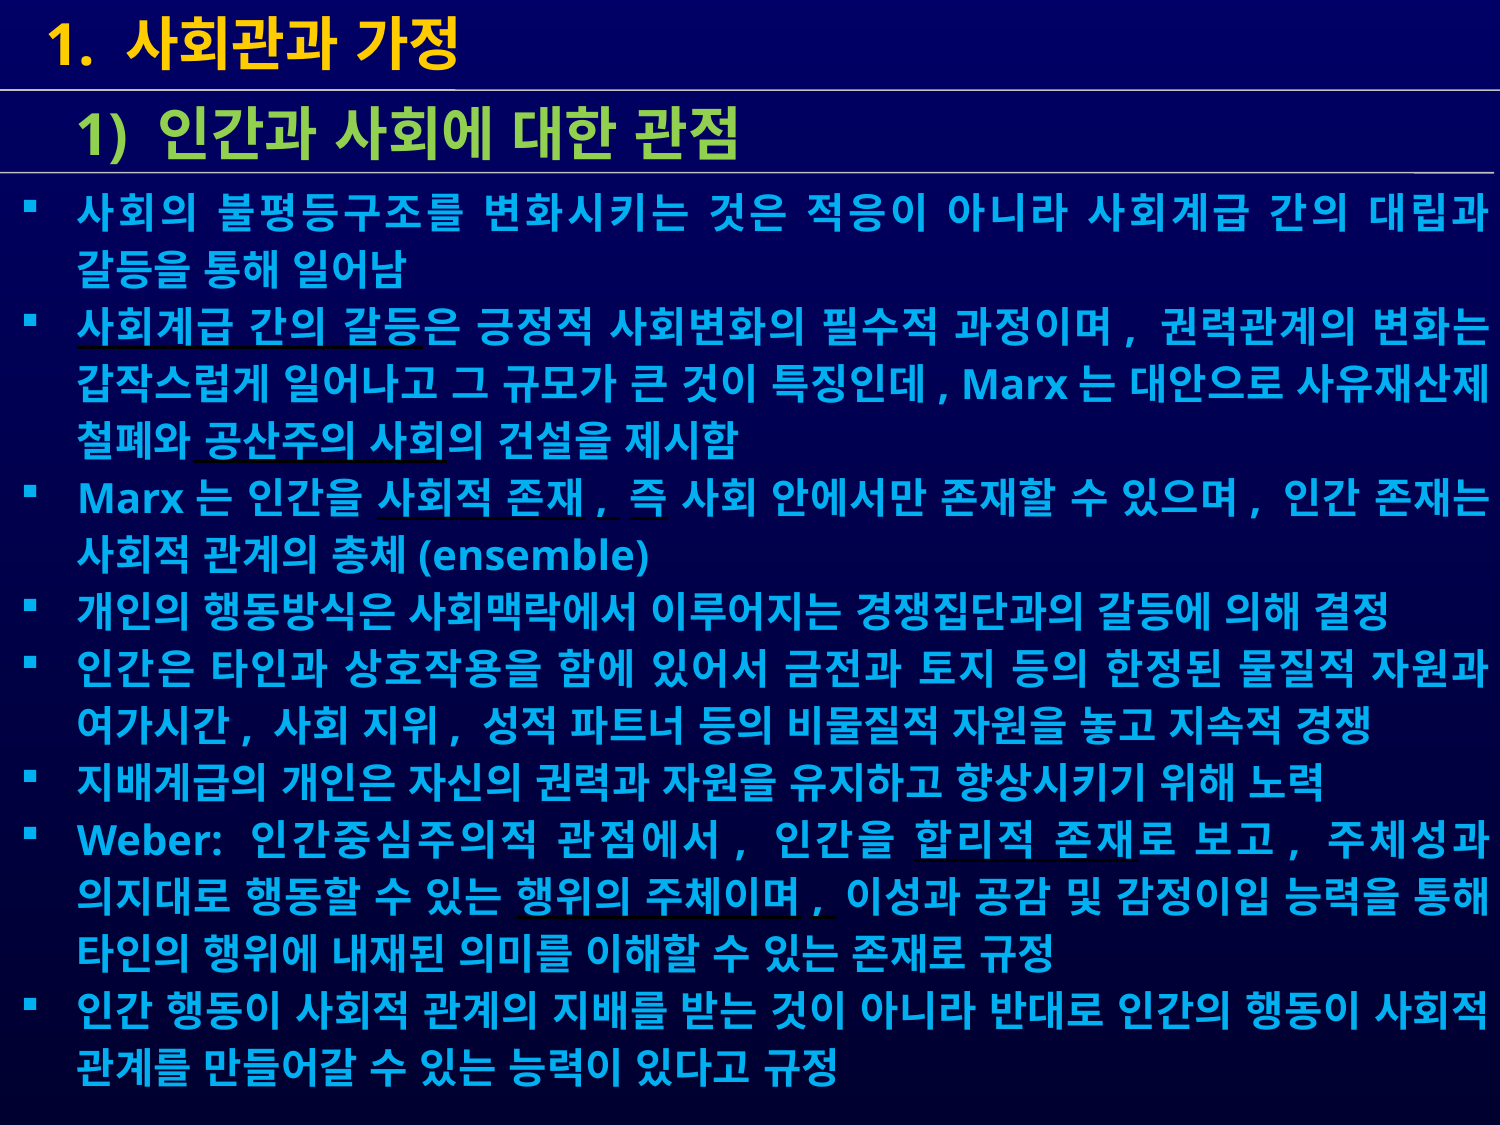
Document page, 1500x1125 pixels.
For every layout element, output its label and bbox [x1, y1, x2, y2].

text_box [0, 0, 1500, 1102]
